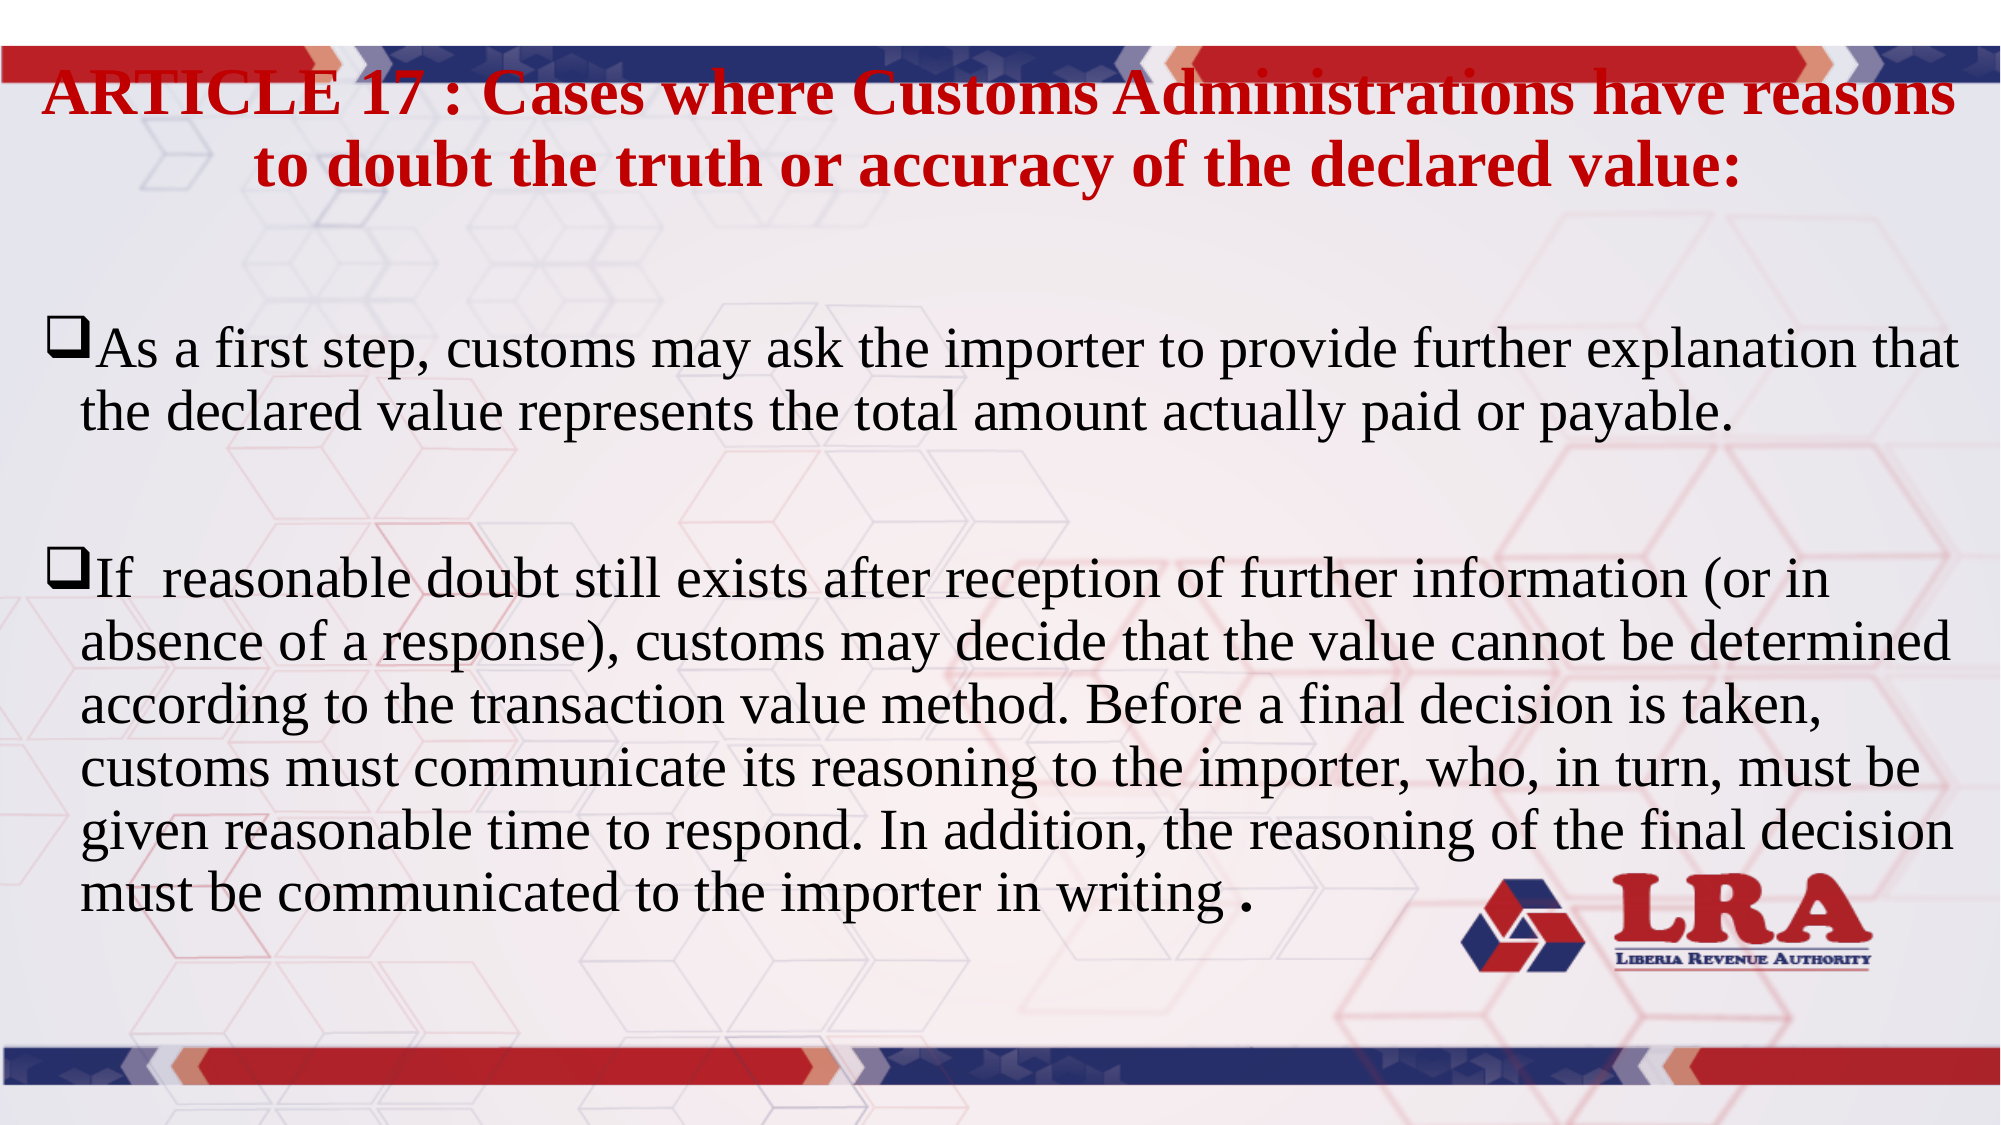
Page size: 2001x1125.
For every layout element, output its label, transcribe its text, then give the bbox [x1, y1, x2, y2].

title ARTICLE 17 : Cases where Customs Administrations have reasons to doubt the truth or accuracy of the declared value: [0, 59, 2000, 198]
list As a first step, customs may ask the importer to provide further explanation that the declared value represents the total amount actually paid or payable. If reasonable doubt still exists after reception of further information (or in absence of a response), customs may decide that the value cannot be determined according to the transaction value method. Before a final decision is taken, customs must communicate its reasoning to the importer, who, in turn, must be given reasonable time to respond. In addition, the reasoning of the final decision must be communicated to the importer in writing . [27, 256, 2000, 1070]
picture [0, 0, 2001, 1125]
